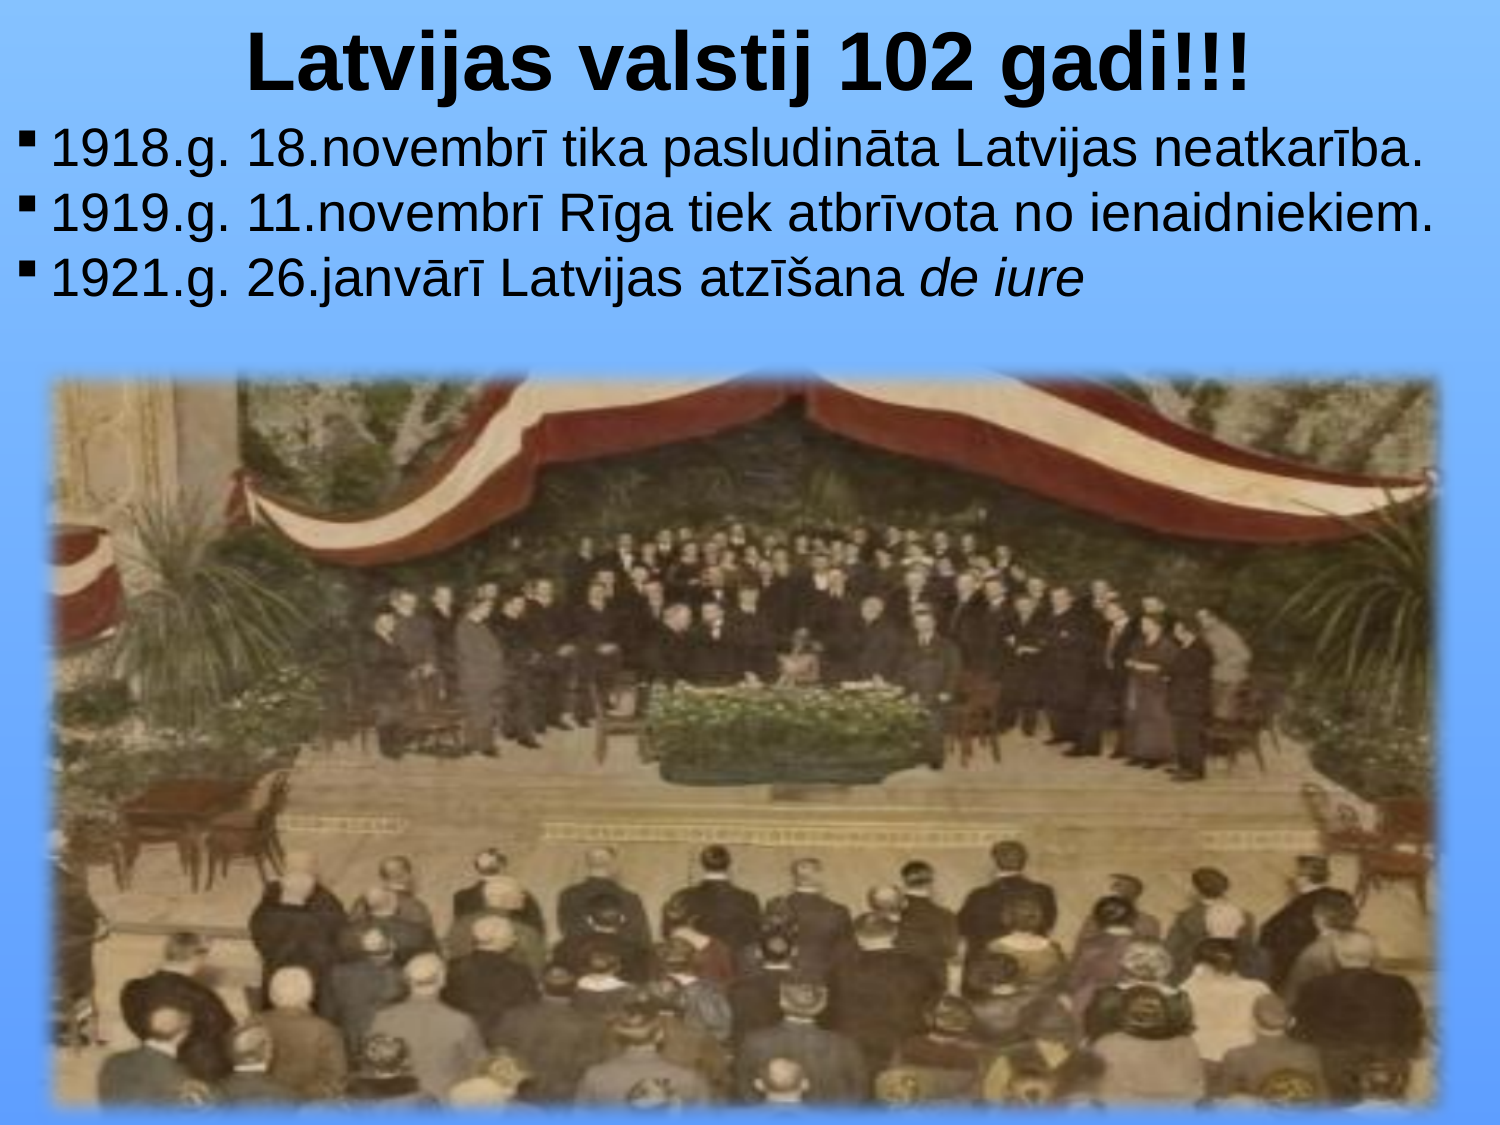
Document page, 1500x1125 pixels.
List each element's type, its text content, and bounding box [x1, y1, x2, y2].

picture [34, 362, 1455, 1125]
text_box 1918.g. 18.novembrī tika pasludināta Latvijas neatkarība. 1919.g. 11.novembrī Rīga tiek atbrīvota no ienaidniekiem. 1921.g. 26.janvārī Latvijas atzīšana de iure [0, 105, 1500, 315]
title Latvijas valstij 102 gadi!!! [0, 0, 1500, 105]
